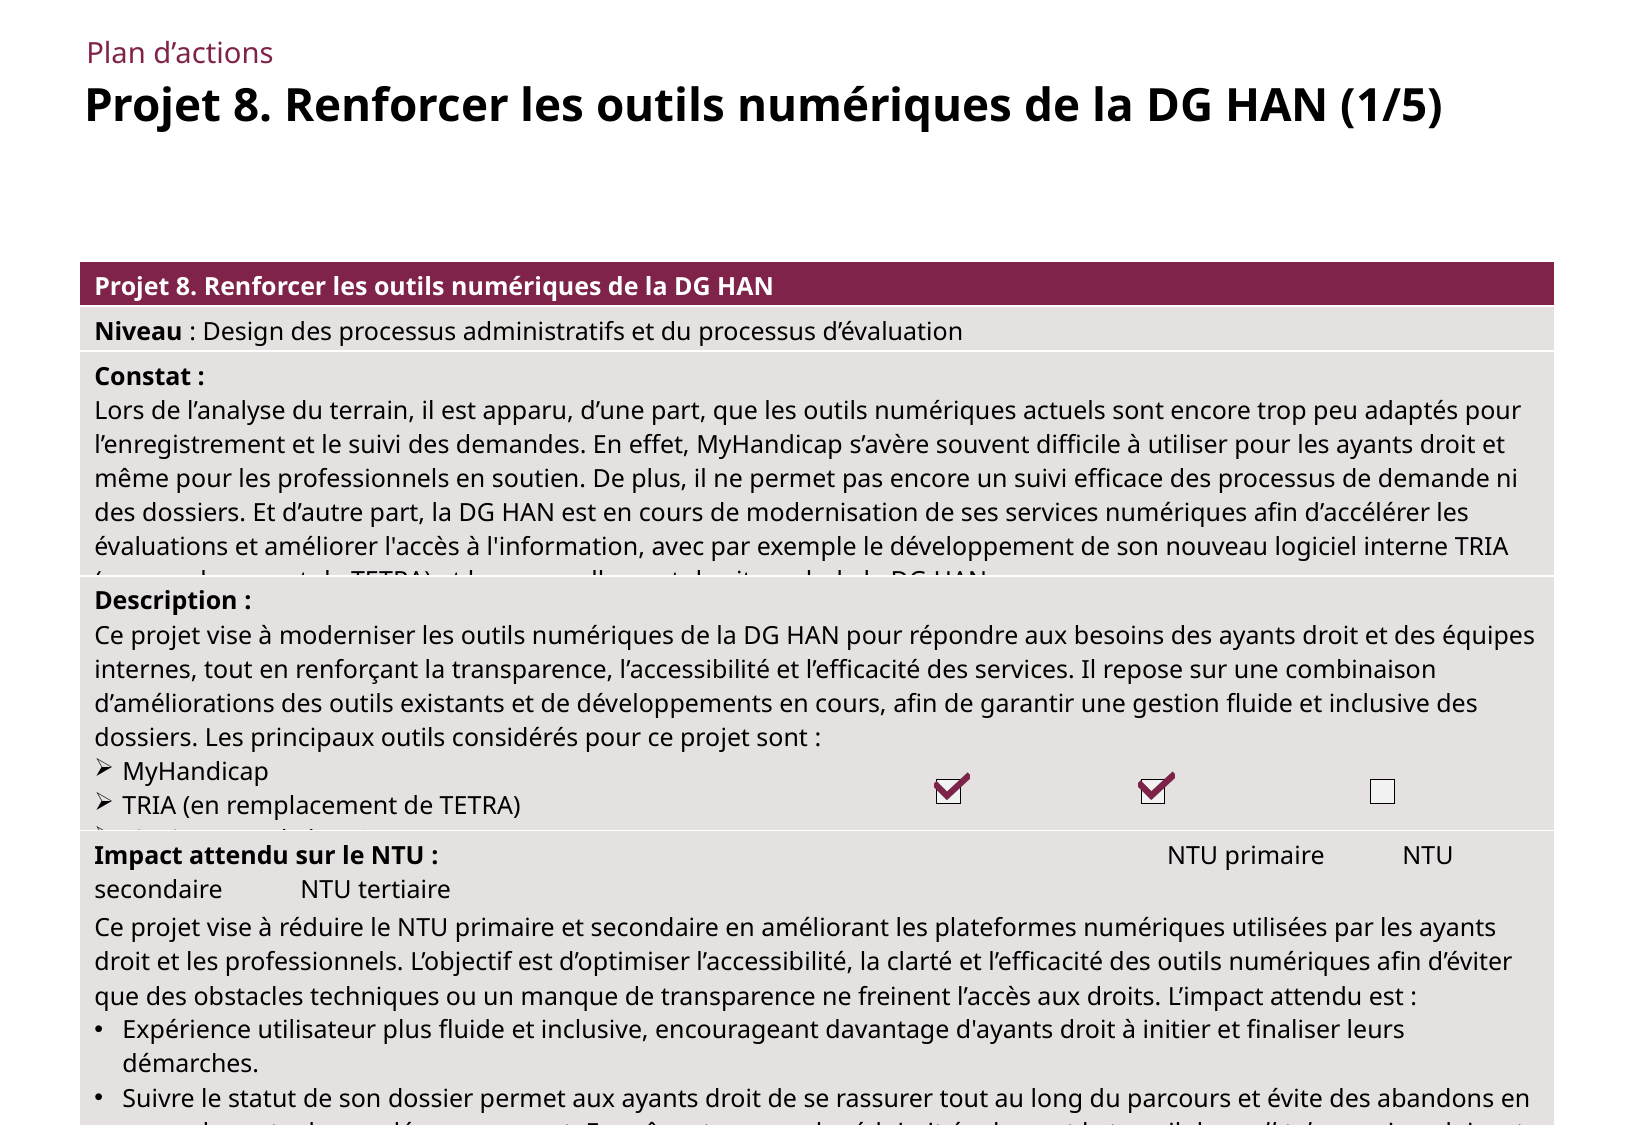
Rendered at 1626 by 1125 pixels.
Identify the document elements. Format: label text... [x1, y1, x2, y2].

table_cell Description : Ce projet vise à moderniser les outils numériques de la DG HAN pour répondre aux besoins des ayants droit et des équipes internes, tout en renforçant la transparence, l’accessibilité et l’efficacité des services. Il repose sur une combinaison d’améliorations des outils existants et de développements en cours, afin de garantir une gestion fluide et inclusive des dossiers. Les principaux outils considérés pour ce projet sont : MyHandicap TRIA (en remplacement de TETRA) Site internet de la DG HAN [80, 577, 1554, 830]
table_cell Impact attendu sur le NTU : NTU primaire NTU secondaire NTU tertiaire Ce projet vise à réduire le NTU primaire et secondaire en améliorant les plateformes numériques utilisées par les ayants droit et les professionnels. L’objectif est d’optimiser l’accessibilité, la clarté et l’efficacité des outils numériques afin d’éviter que des obstacles techniques ou un manque de transparence ne freinent l’accès aux droits. L’impact attendu est : Expérience utilisateur plus fluide et inclusive, encourageant davantage d'ayants droit à initier et finaliser leurs démarches. Suivre le statut de son dossier permet aux ayants droit de se rassurer tout au long du parcours et évite des abandons en cours de route dus au découragement. En même temps, cela réduirait également le travail des call takers qui ne doivent plus répondre a ce type de questions. L’optimisation des outils internes, permet une gestion plus efficace des dossiers, permettant de réduire les délais et d’accroître la transparence dans le traitement des demandes. Ceci permettra aux professionnels de traiter plus de demandes et de manière plus optimale. [80, 831, 1554, 1125]
table_cell Constat : Lors de l’analyse du terrain, il est apparu, d’une part, que les outils numériques actuels sont encore trop peu adaptés pour l’enregistrement et le suivi des demandes. En effet, MyHandicap s’avère souvent difficile à utiliser pour les ayants droit et même pour les professionnels en soutien. De plus, il ne permet pas encore un suivi efficace des processus de demande ni des dossiers. Et d’autre part, la DG HAN est en cours de modernisation de ses services numériques afin d’accélérer les évaluations et améliorer l'accès à l'information, avec par exemple le développement de son nouveau logiciel interne TRIA (en remplacement de TETRA) et le renouvellement du site web de la DG HAN. [80, 352, 1554, 575]
picture [1138, 768, 1175, 805]
table_header Projet 8. Renforcer les outils numériques de la DG HAN [80, 262, 1554, 305]
picture [934, 769, 970, 805]
title Projet 8. Renforcer les outils numériques de la DG HAN (1/5) [84, 82, 1550, 229]
text_box Plan d’actions [86, 38, 1522, 70]
table_cell Niveau : Design des processus administratifs et du processus d’évaluation [80, 307, 1554, 350]
text_box [1370, 779, 1395, 804]
